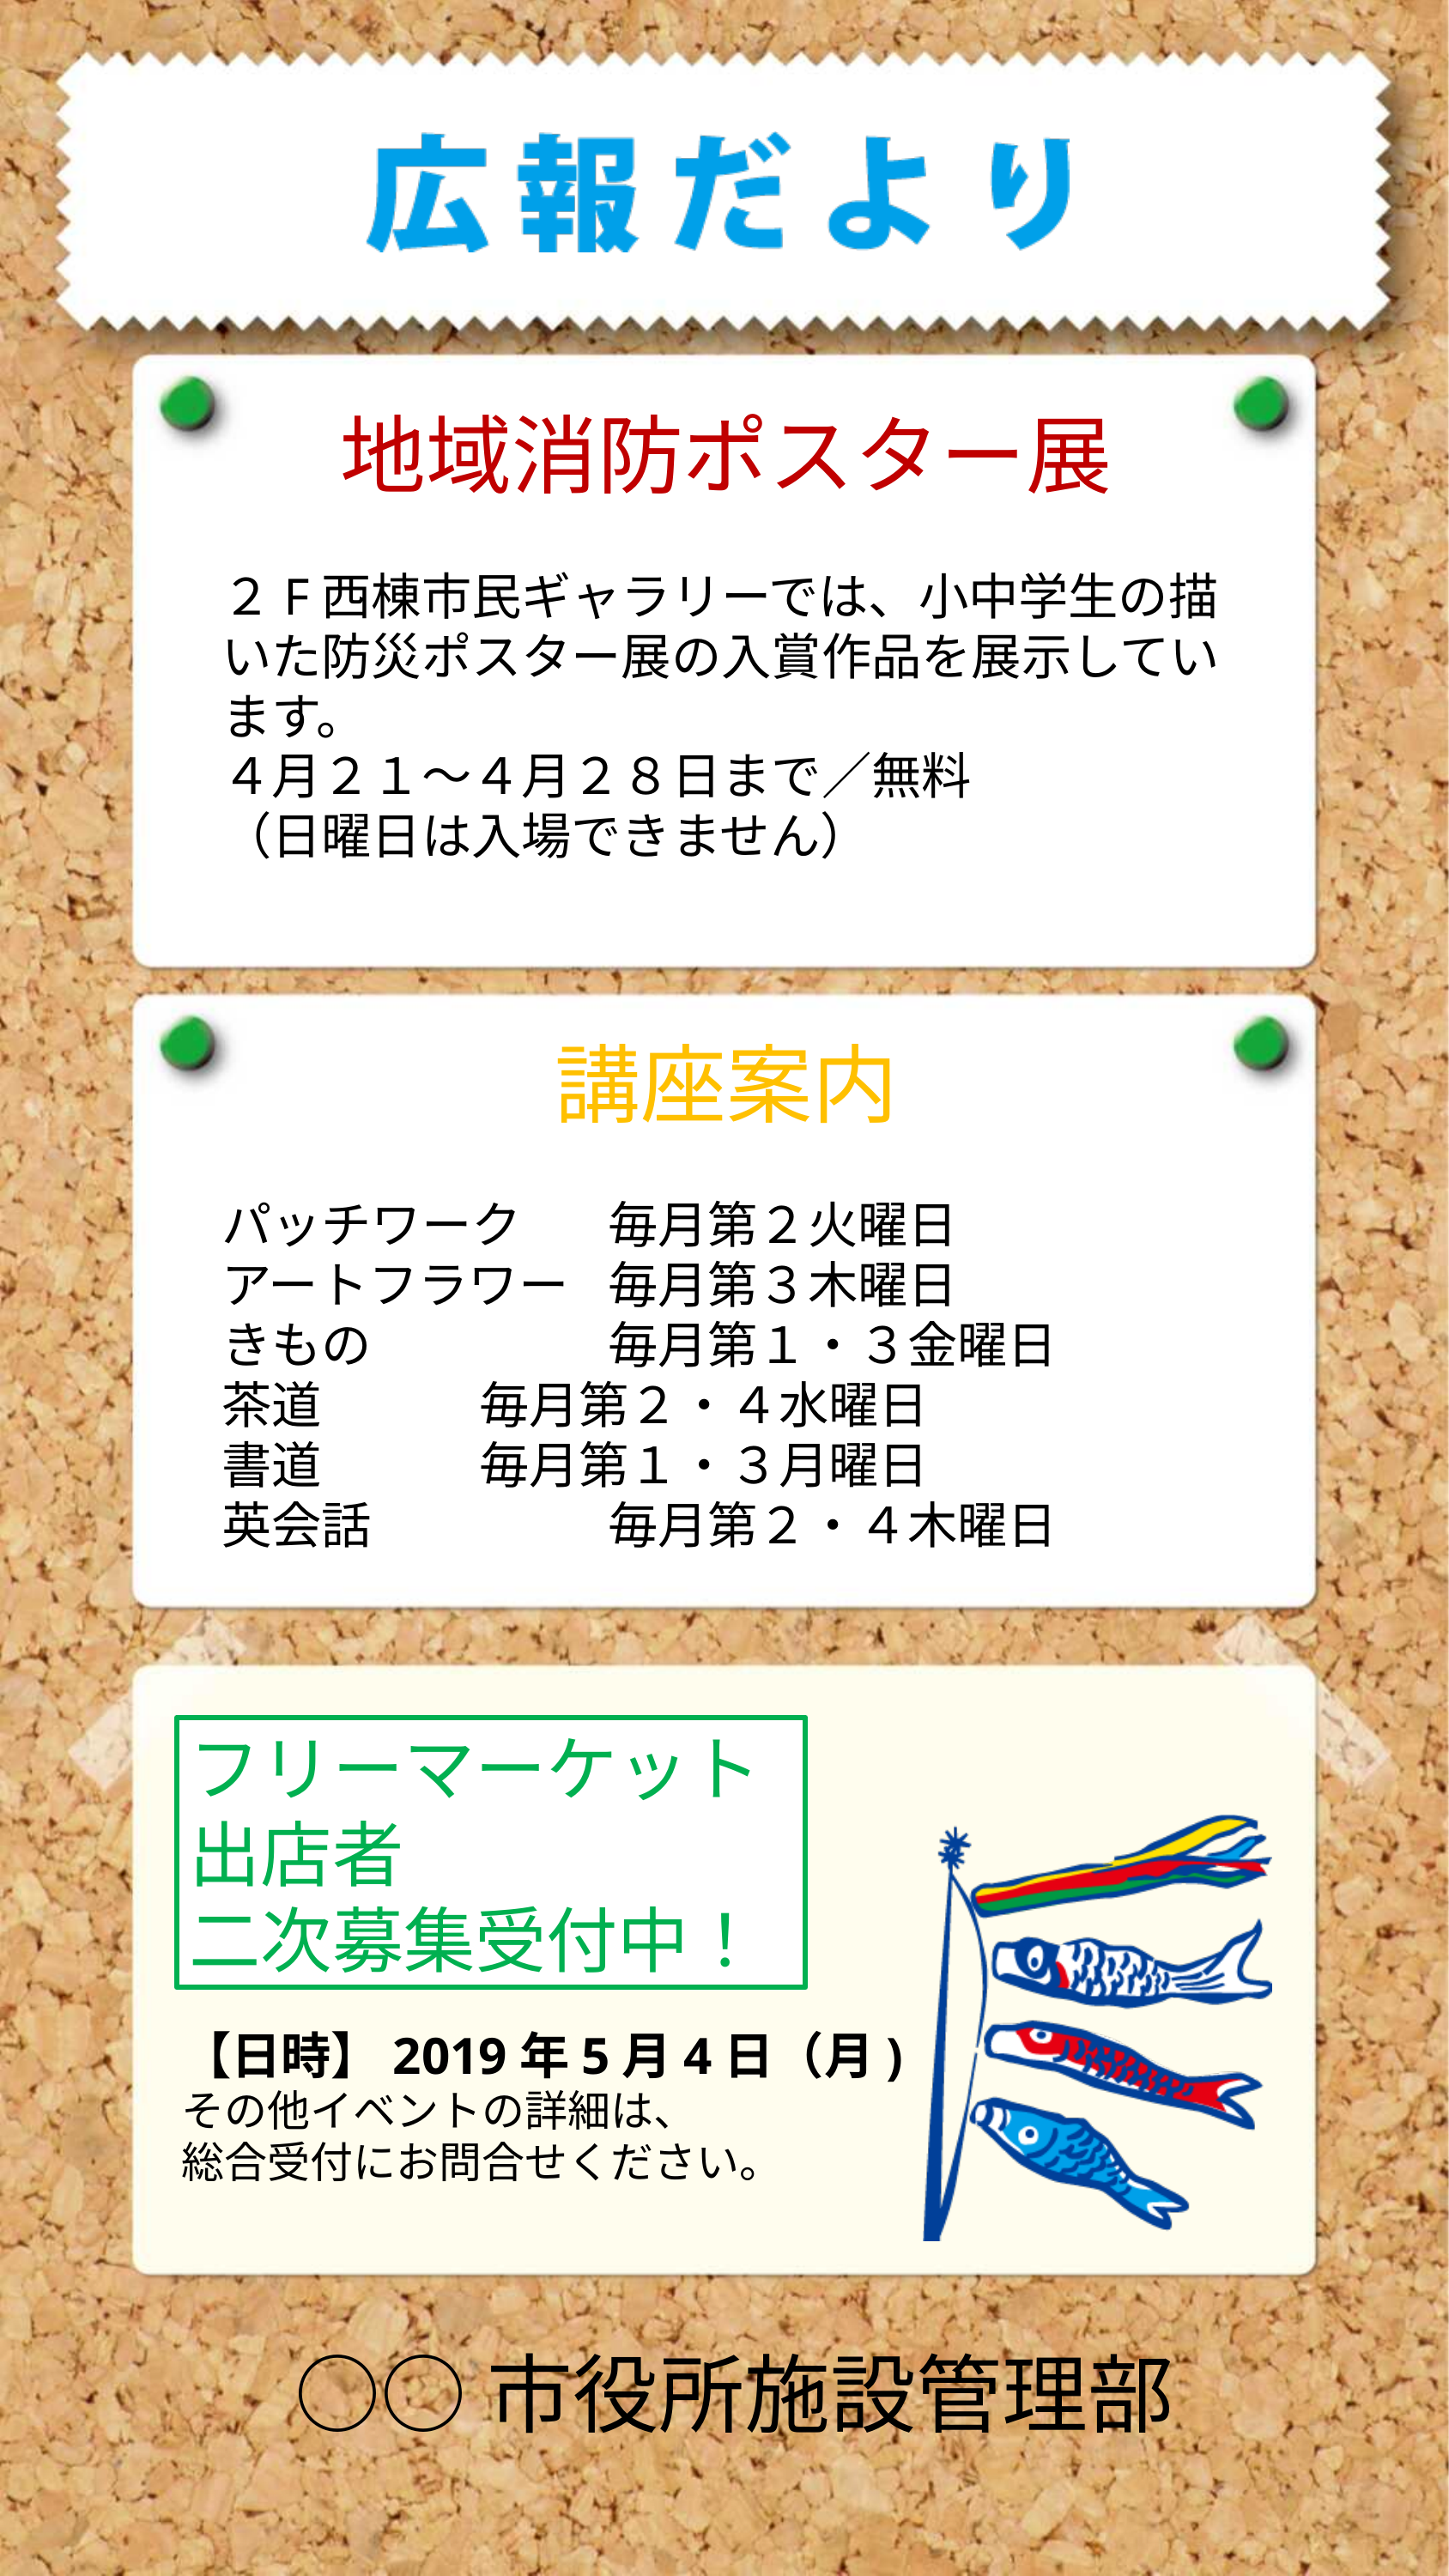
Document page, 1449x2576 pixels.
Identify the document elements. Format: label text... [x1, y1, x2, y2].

text_box 地域消防ポスター展 ２F西棟市民ギャラリーでは、小中学生の描いた防災ポスター展の入賞作品を展示しています。 ４月２１～４月２８日まで／無料 （日曜日は入場できません） [197, 389, 1257, 877]
picture [0, 0, 1449, 2576]
text_box 【日時】2019年5月4日（月) その他イベントの詳細は、 総合受付にお問合せください。 [156, 2011, 918, 2221]
text_box フリーマーケット 出店者 二次募集受付中！ [176, 1717, 806, 1988]
text_box ○○市役所施設管理部 [166, 2334, 1302, 2450]
text_box 講座案内 パッチワーク 毎月第２火曜日 アートフラワー 毎月第３木曜日 きもの 毎月第１・３金曜日 茶道 毎月第２・４水曜日 書道 毎月第１・３月曜日 英会話 毎月第２・４木曜日 [197, 1018, 1257, 1567]
